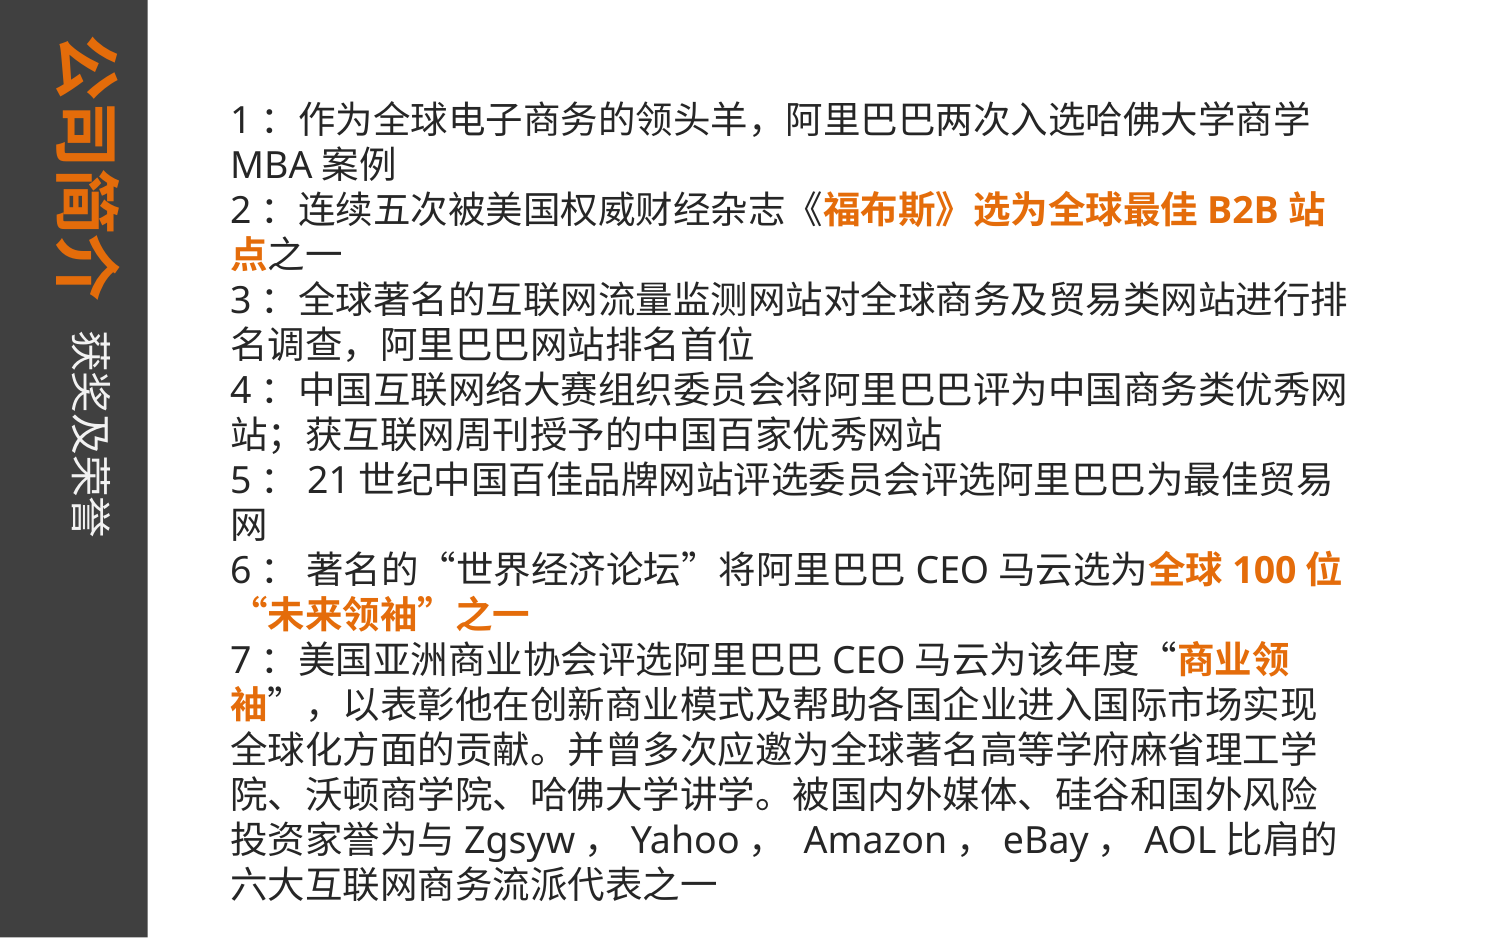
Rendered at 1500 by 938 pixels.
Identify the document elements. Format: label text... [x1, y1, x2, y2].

text_box 获奖及荣誉 [43, 315, 125, 658]
text_box 公司简介 [25, 19, 137, 363]
text_box 1：作为全球电子商务的领头羊，阿里巴巴两次入选哈佛大学商学MBA案例 2：连续五次被美国权威财经杂志《福布斯》选为全球最佳B2B站点之一 3：全球著名的互联网流量监测网站对全球商务及贸易类网站进行排名调查，阿里巴巴网站排名首位 4：中国互联网络大赛组织委员会将阿里巴巴评为中国商务类优秀网站；获互联网周刊授予的中国百家优秀网站 5：21世纪中国百佳品牌网站评选委员会评选阿里巴巴为最佳贸易网 6： 著名的“世界经济论坛”将阿里巴巴CEO马云选为全球100位“未来领袖”之一 7：美国亚洲商业协会评选阿里巴巴CEO马云为该年度“商业领袖”，以表彰他在创新商业模式及帮助各国企业进入国际市场实现全球化方面的贡献。并曾多次应邀为全球著名高等学府麻省理工学院、沃顿商学院、哈佛大学讲学。被国内外媒体、硅谷和国外风险投资家誉为与Zgsyw，Yahoo， Amazon，eBay，AOL比肩的六大互联网商务流派代表之一 [215, 89, 1365, 914]
